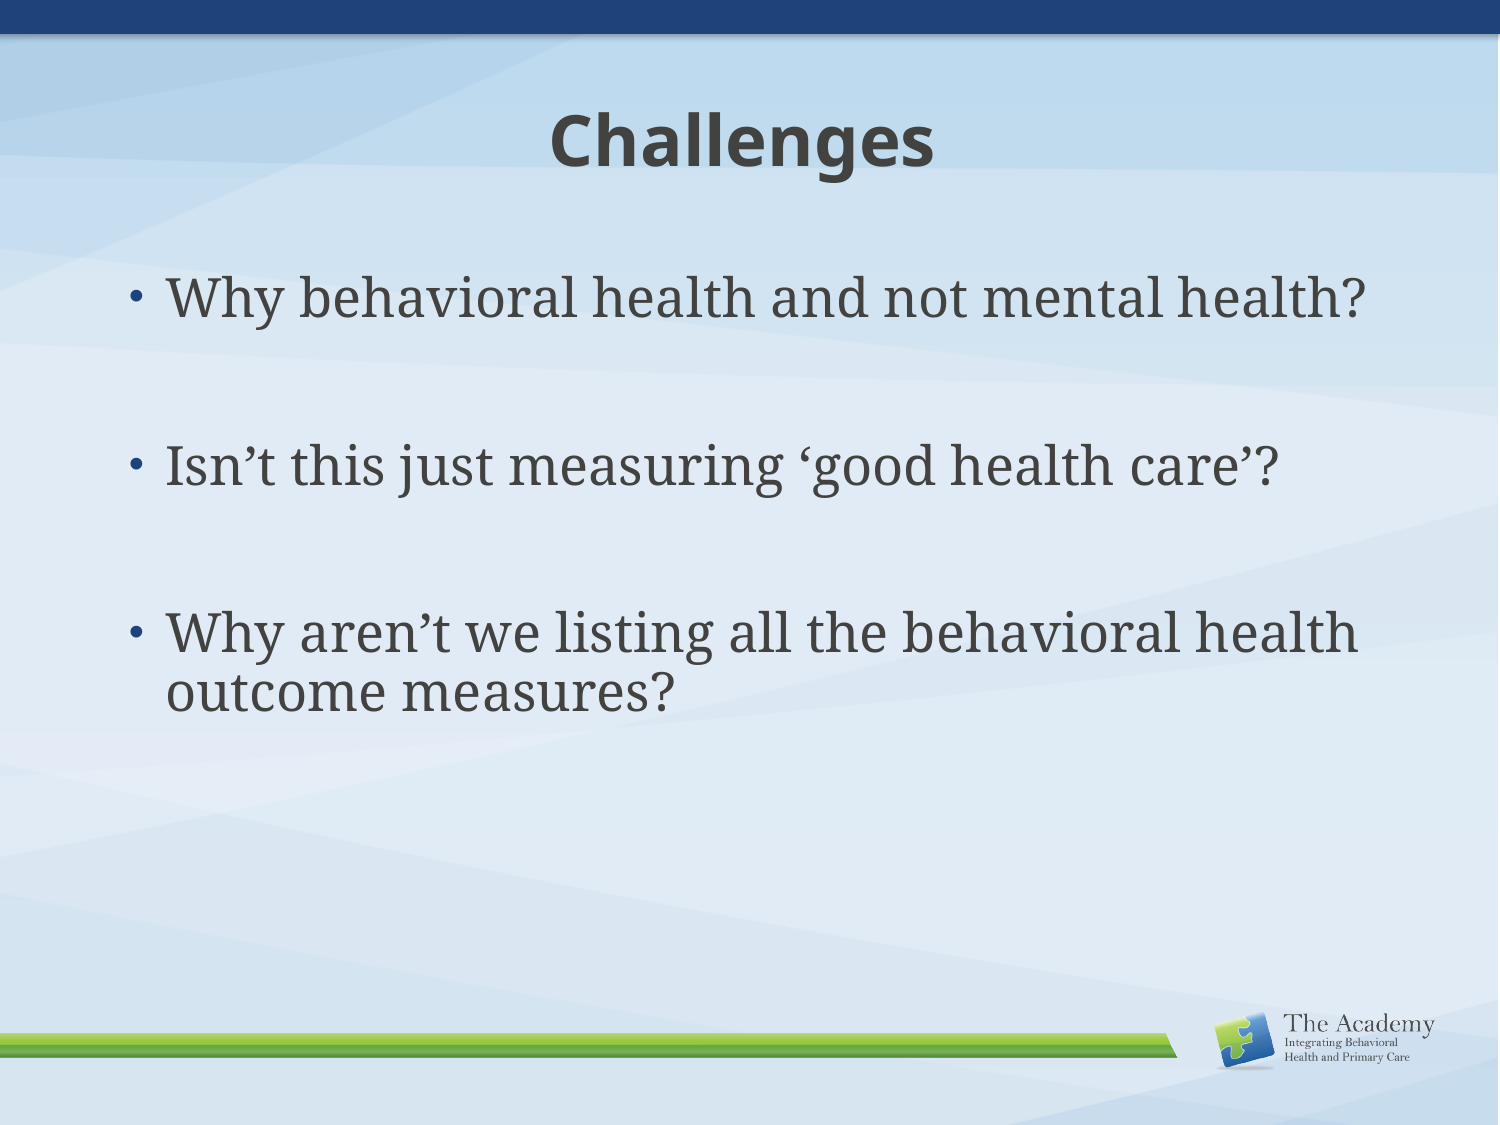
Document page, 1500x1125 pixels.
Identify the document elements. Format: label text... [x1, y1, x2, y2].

title Challenges [75, 87, 1425, 262]
picture [0, 34, 1498, 1125]
list Why behavioral health and not mental health? Isn’t this just measuring ‘good health care’? Why aren’t we listing all the behavioral health outcome measures? [75, 262, 1425, 1005]
